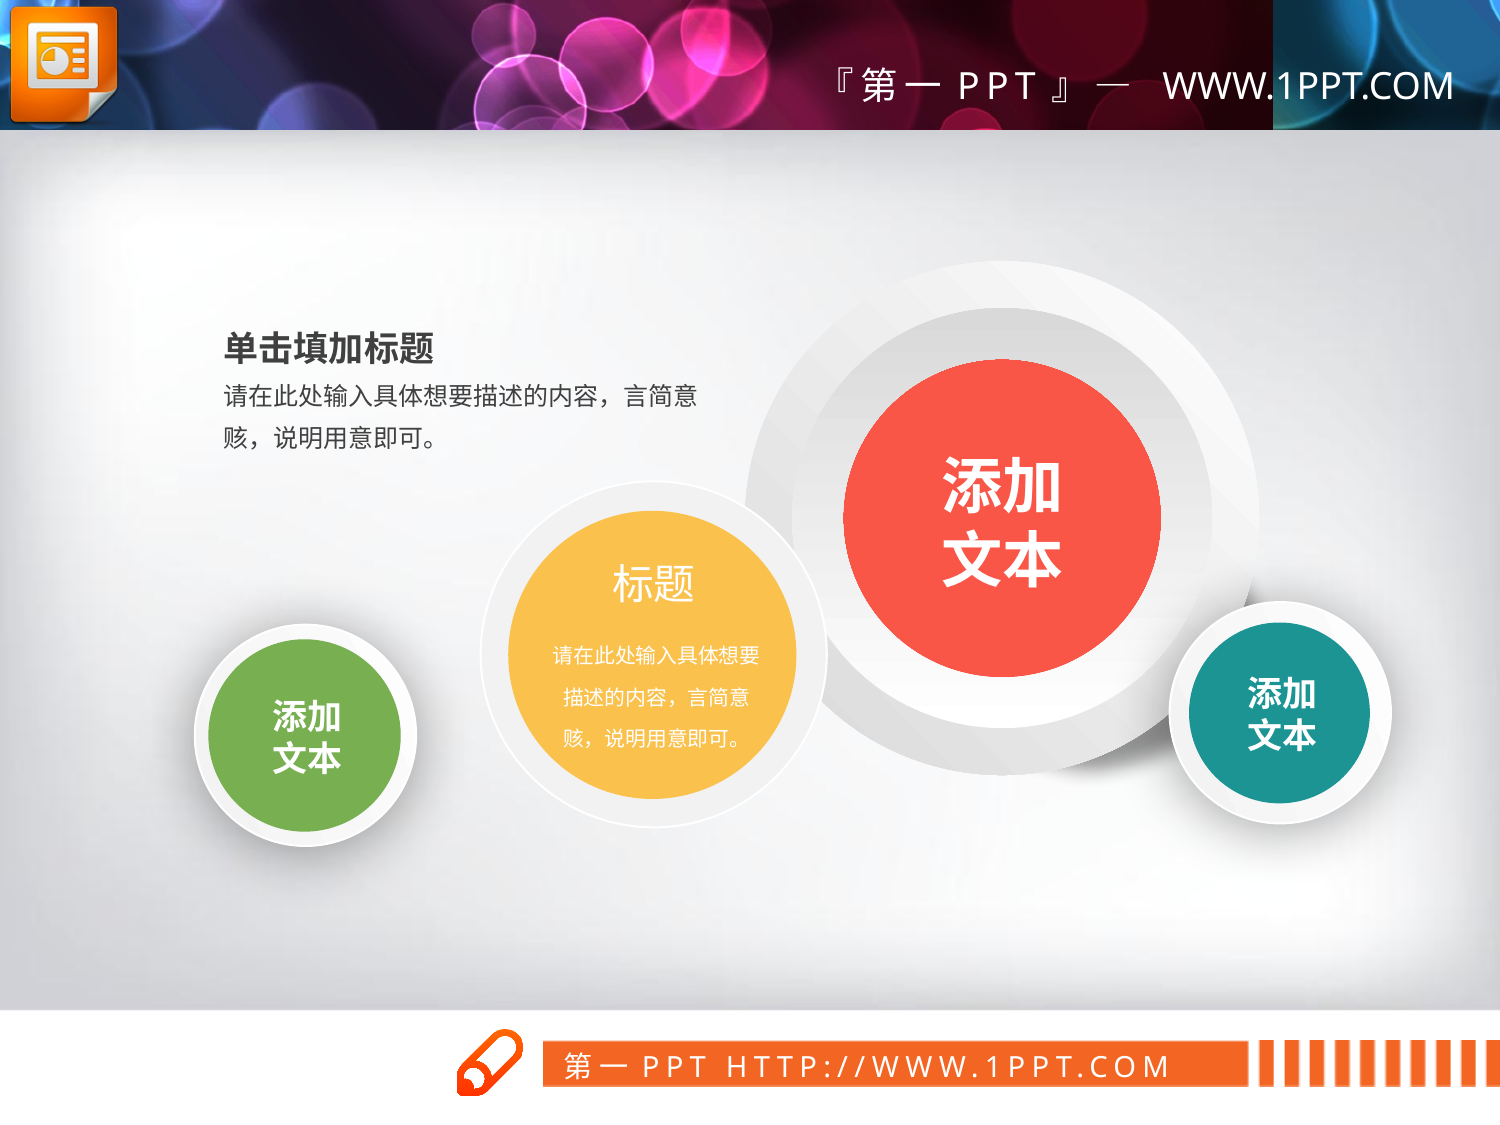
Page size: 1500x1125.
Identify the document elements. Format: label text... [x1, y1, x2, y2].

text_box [1169, 601, 1392, 824]
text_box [194, 624, 417, 847]
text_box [480, 480, 827, 828]
text_box 单击填加标题 请在此处输入具体想要描述的内容，言简意赅，说明用意即可。 [209, 306, 728, 460]
picture [543, 1040, 1500, 1087]
picture [0, 0, 1500, 1012]
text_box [745, 260, 1260, 776]
